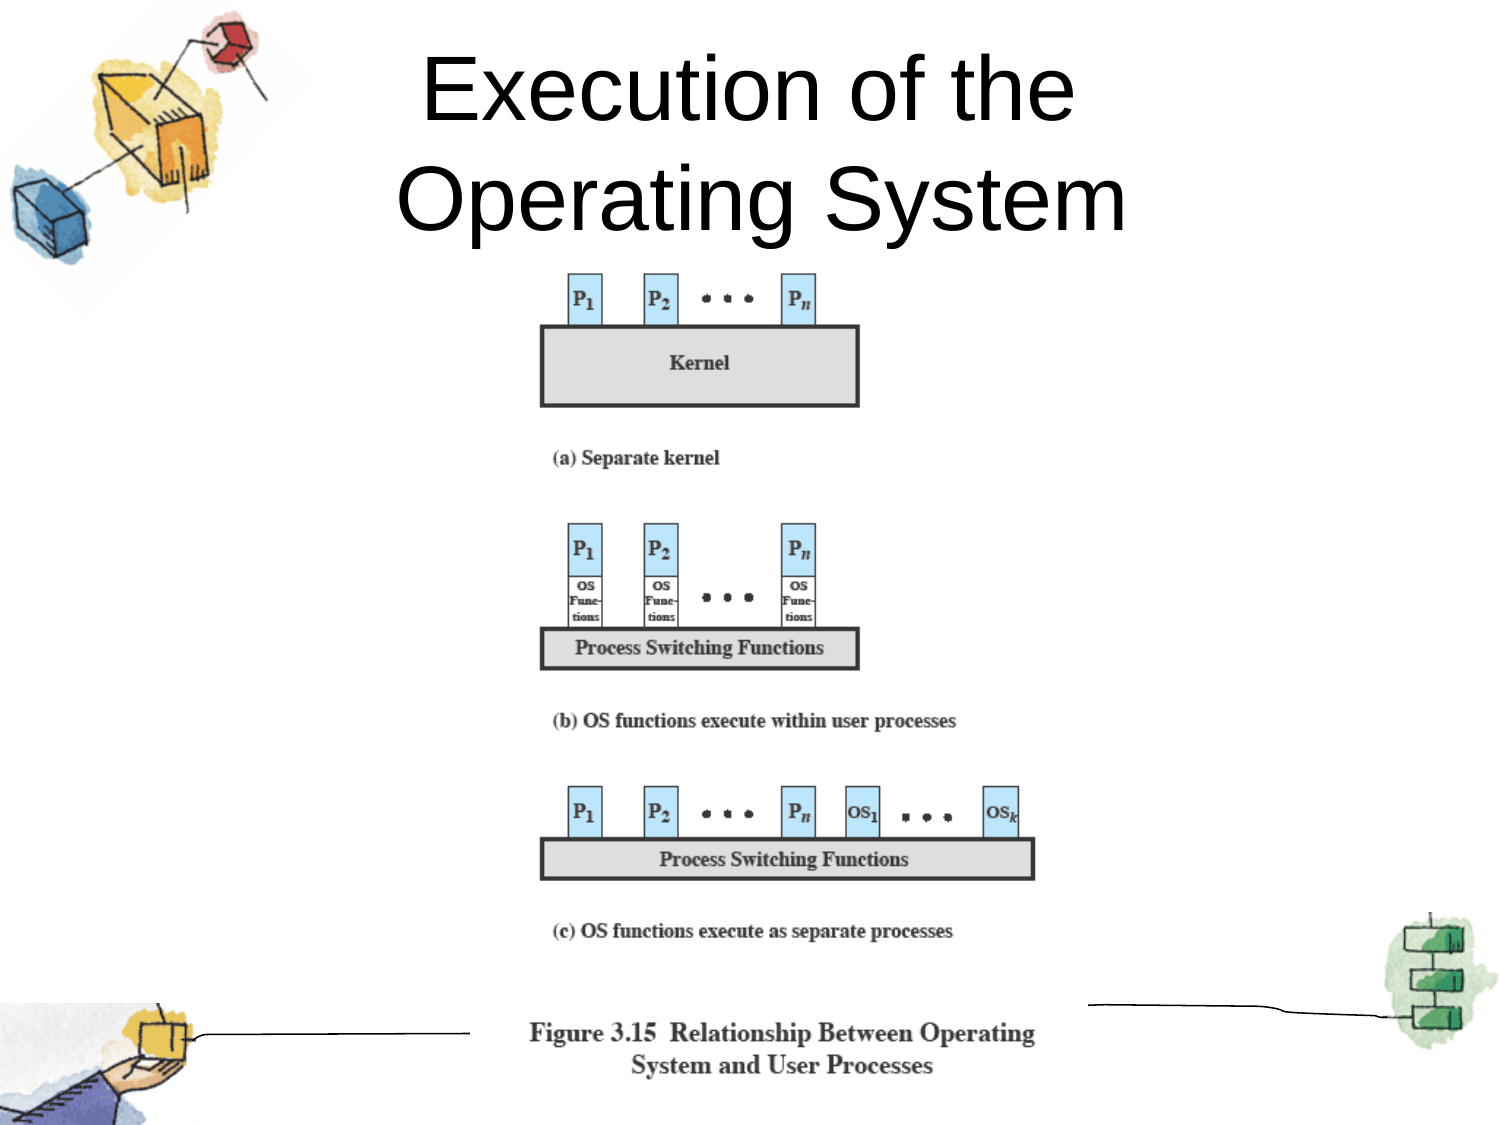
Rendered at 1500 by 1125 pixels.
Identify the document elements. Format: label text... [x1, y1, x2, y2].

title Execution of the Operating System [74, 44, 1426, 233]
picture [114, 0, 274, 44]
picture [1382, 912, 1500, 1050]
picture [0, 85, 167, 316]
picture [0, 1003, 196, 1125]
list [470, 259, 1088, 1119]
